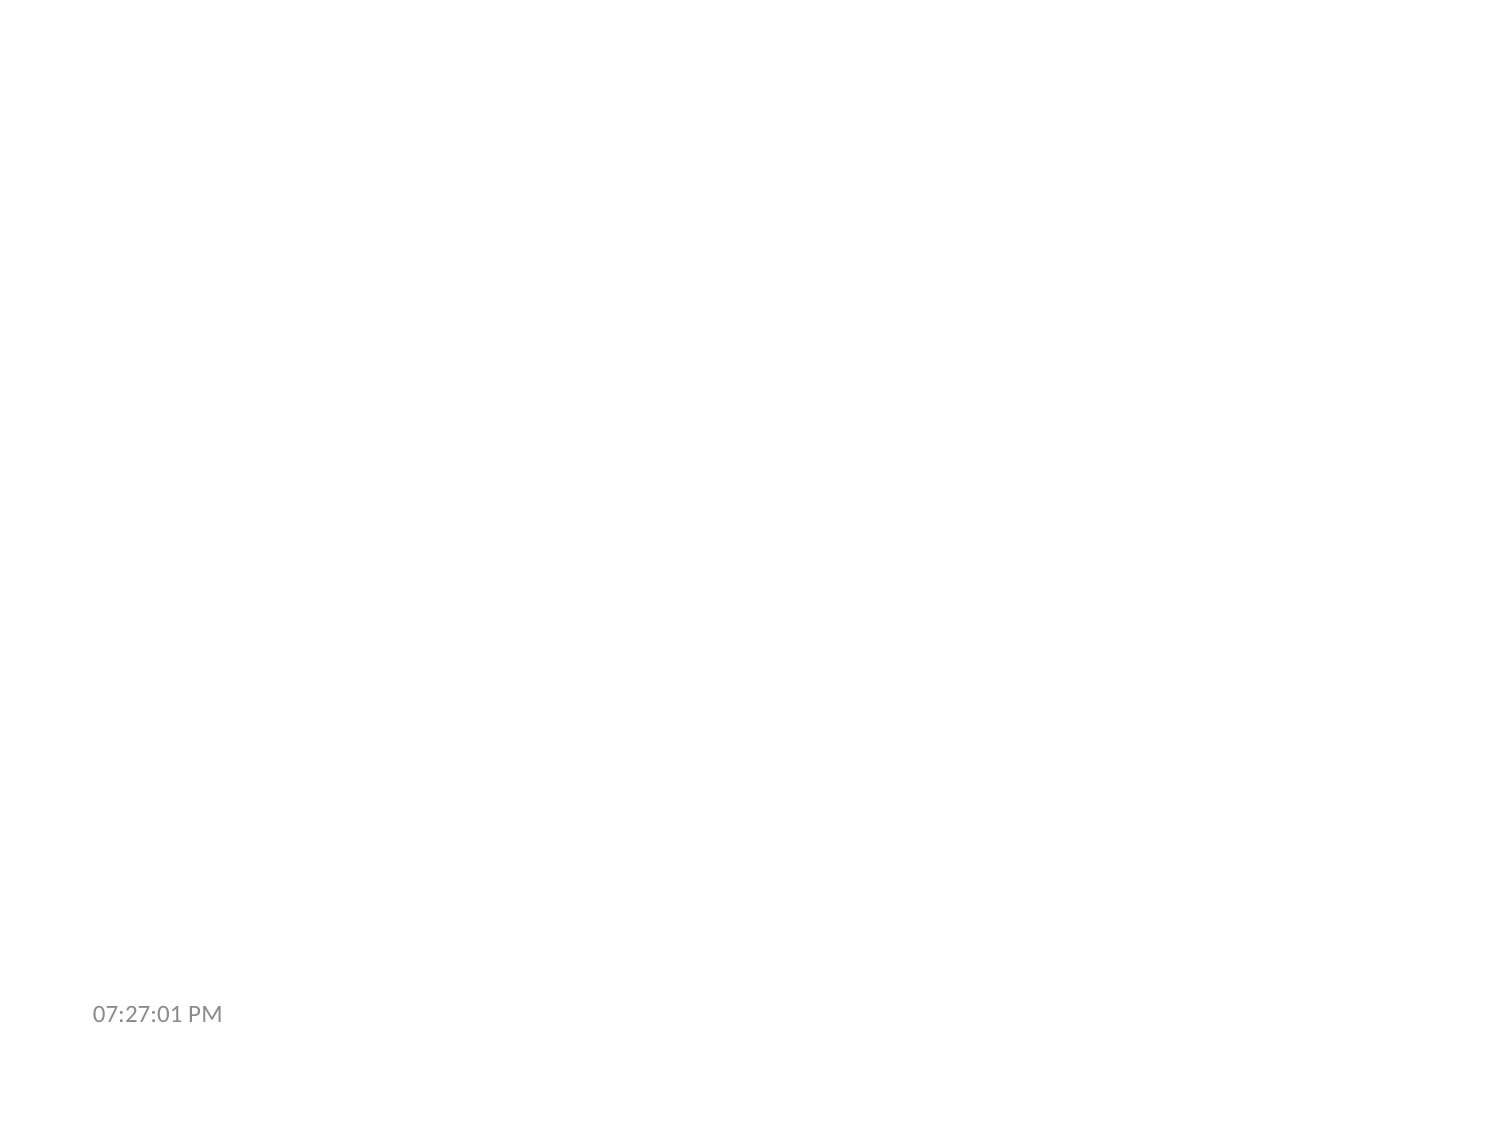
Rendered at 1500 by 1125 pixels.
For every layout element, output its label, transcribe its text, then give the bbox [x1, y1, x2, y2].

text_box 3:35:09 PM [77, 982, 428, 1043]
